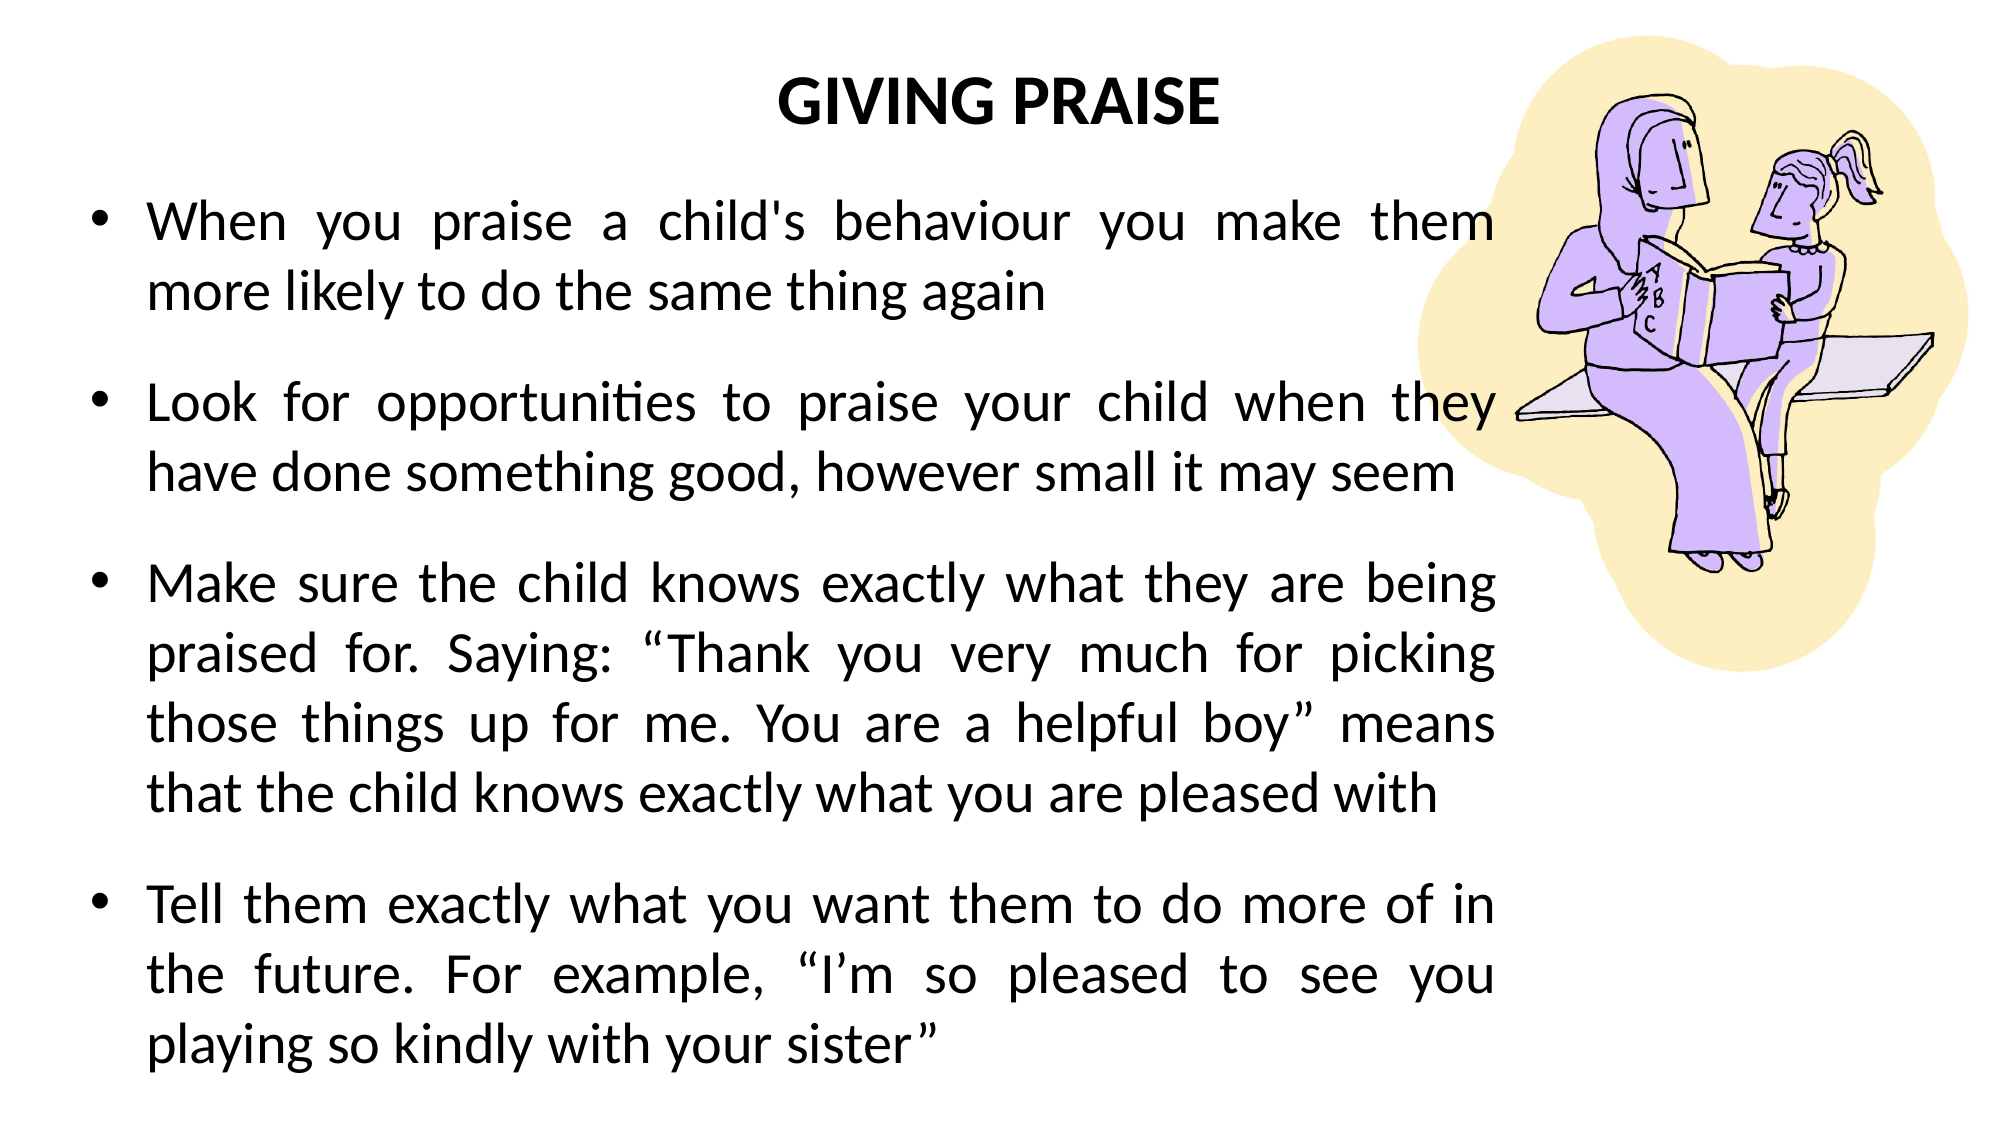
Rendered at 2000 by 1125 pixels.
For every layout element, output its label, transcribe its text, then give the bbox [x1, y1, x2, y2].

list When you praise a child's behaviour you make them more likely to do the same thing again Look for opportunities to praise your child when they have done something good, however small it may seem Make sure the child knows exactly what they are being praised for. Saying: “Thank you very much for picking those things up for me. You are a helpful boy” means that the child knows exactly what you are pleased with Tell them exactly what you want them to do more of in the future. For example, “I’m so pleased to see you playing so kindly with your sister” [74, 174, 1513, 1031]
title GIVING PRAISE [99, 45, 1369, 174]
picture [1374, 0, 2000, 726]
